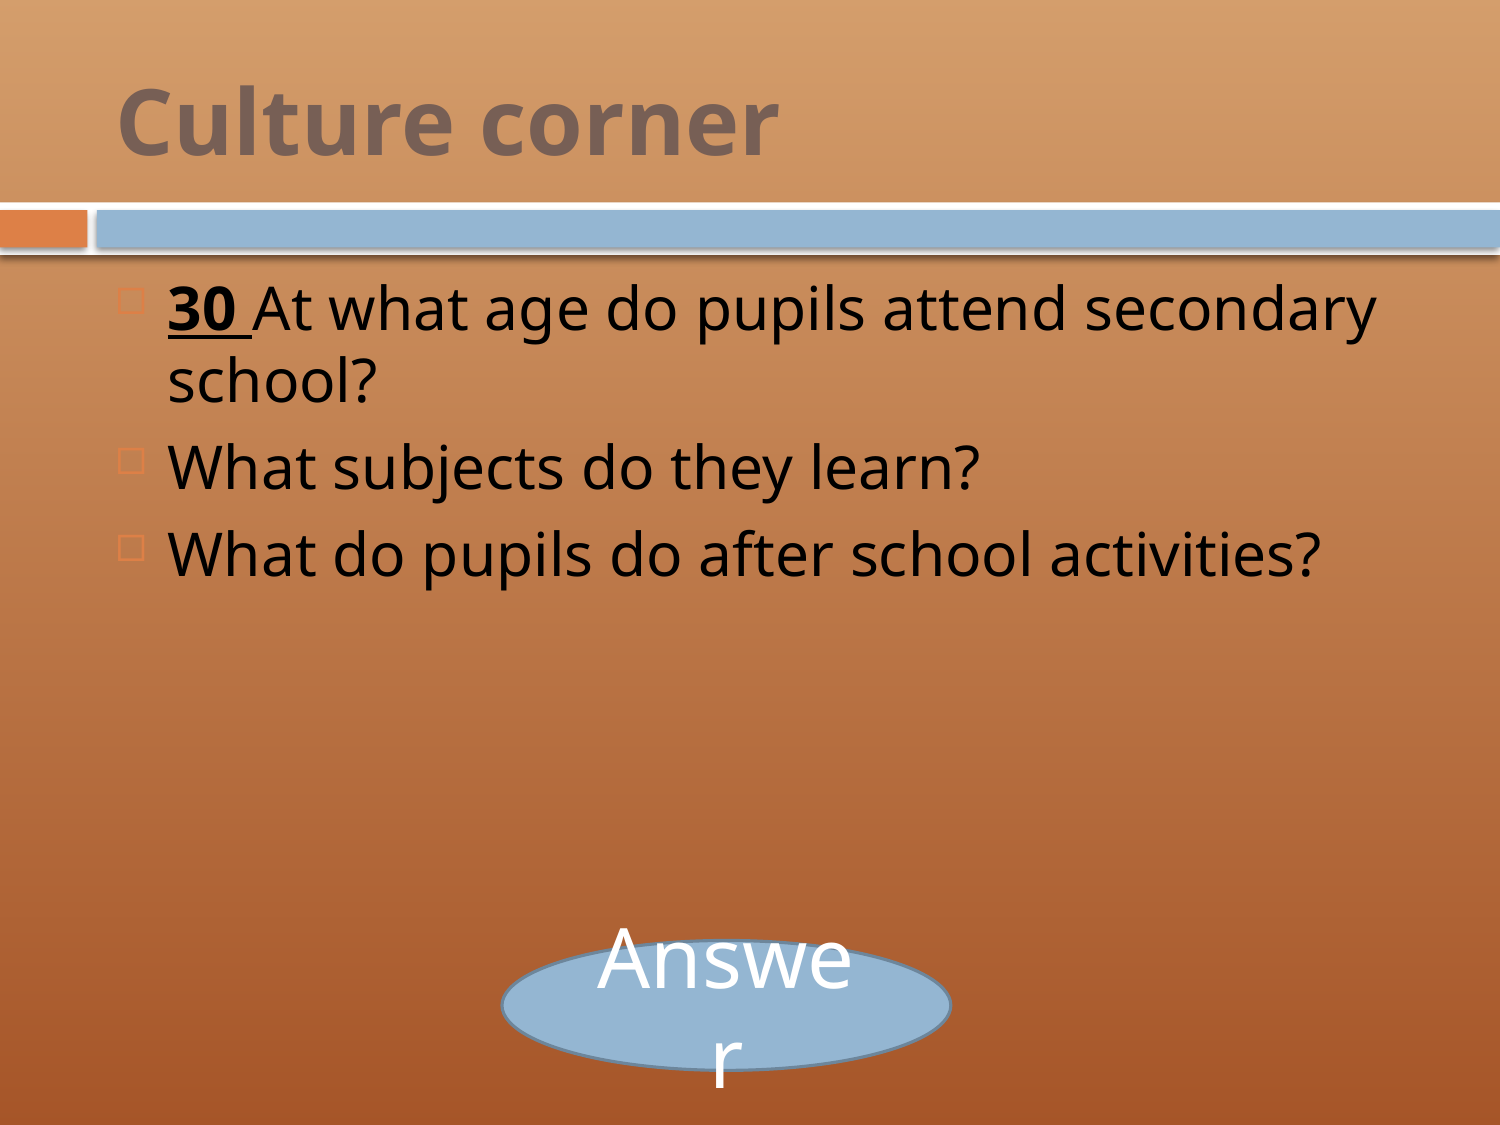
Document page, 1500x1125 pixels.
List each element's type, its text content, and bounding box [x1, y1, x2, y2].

text_box Answer [500, 938, 953, 1072]
title Culture corner [100, 37, 1438, 200]
list 30 At what age do pupils attend secondary school? What subjects do they learn? What do pupils do after school activities? [100, 262, 1438, 1000]
